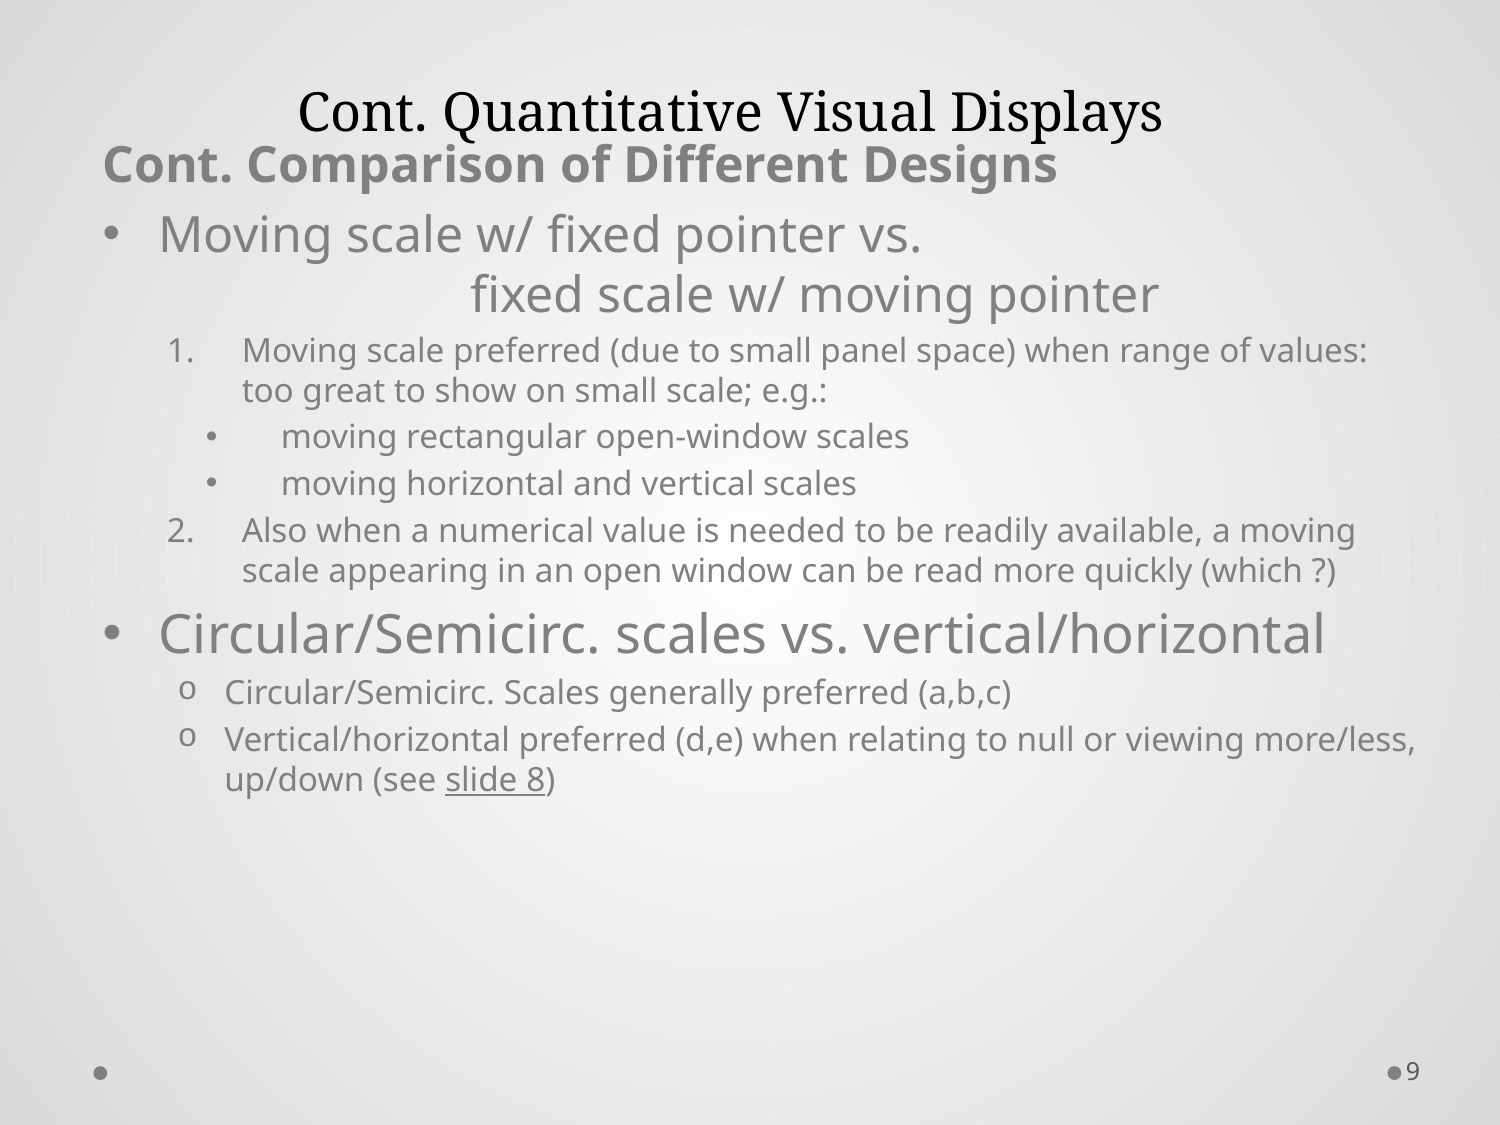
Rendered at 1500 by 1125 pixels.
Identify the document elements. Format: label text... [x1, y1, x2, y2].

slide_number 9 [1401, 1042, 1494, 1103]
list Cont. Comparison of Different Designs Moving scale w/ fixed pointer vs. fixed scale w/ moving pointer Moving scale preferred (due to small panel space) when range of values: too great to show on small scale; e.g.: moving rectangular open-window scales moving horizontal and vertical scales Also when a numerical value is needed to be readily available, a moving scale appearing in an open window can be read more quickly (which ?) Circular/Semicirc. scales vs. vertical/horizontal Circular/Semicirc. Scales generally preferred (a,b,c) Vertical/horizontal preferred (d,e) when relating to null or viewing more/less, up/down (see slide 8) [87, 125, 1438, 1100]
title Cont. Quantitative Visual Displays [62, 50, 1413, 150]
